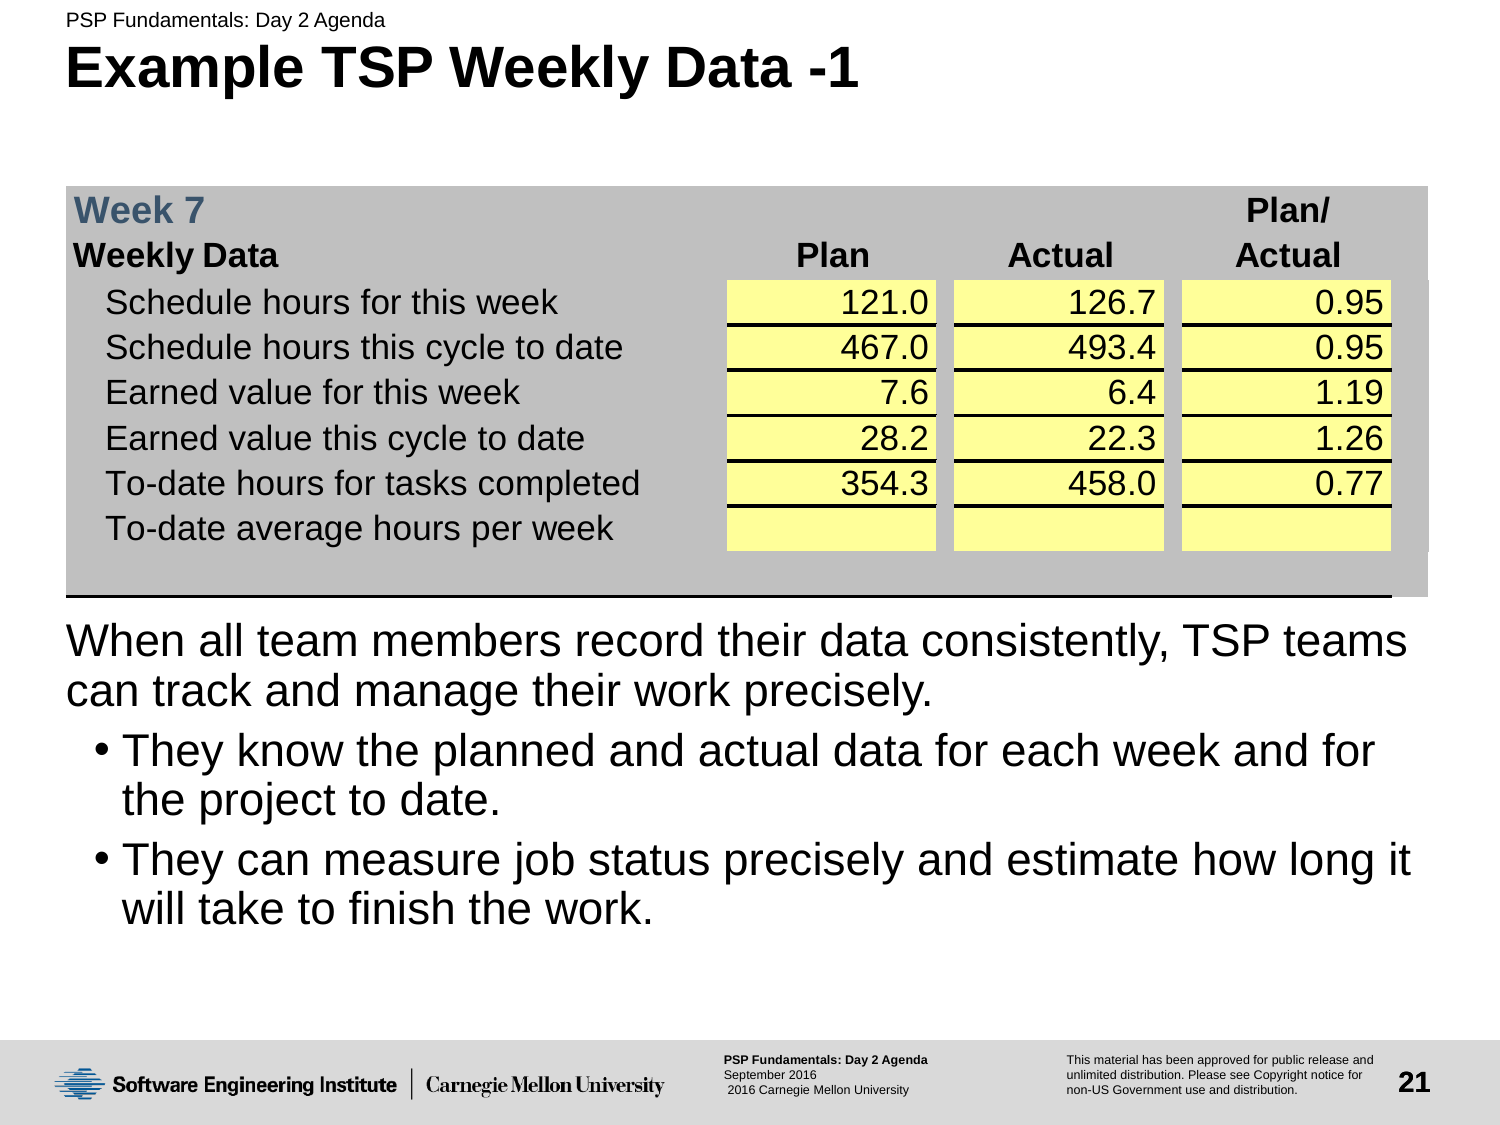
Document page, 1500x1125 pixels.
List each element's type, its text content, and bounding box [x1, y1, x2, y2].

picture [63, 184, 1430, 599]
title Example TSP Weekly Data -1 [65, 37, 1430, 148]
list When all team members record their data consistently, TSP teams can track and manage their work precisely. They know the planned and actual data for each week and for the project to date. They can measure job status precisely and estimate how long it will take to finish the work. [65, 617, 1431, 980]
picture [46, 1061, 673, 1104]
